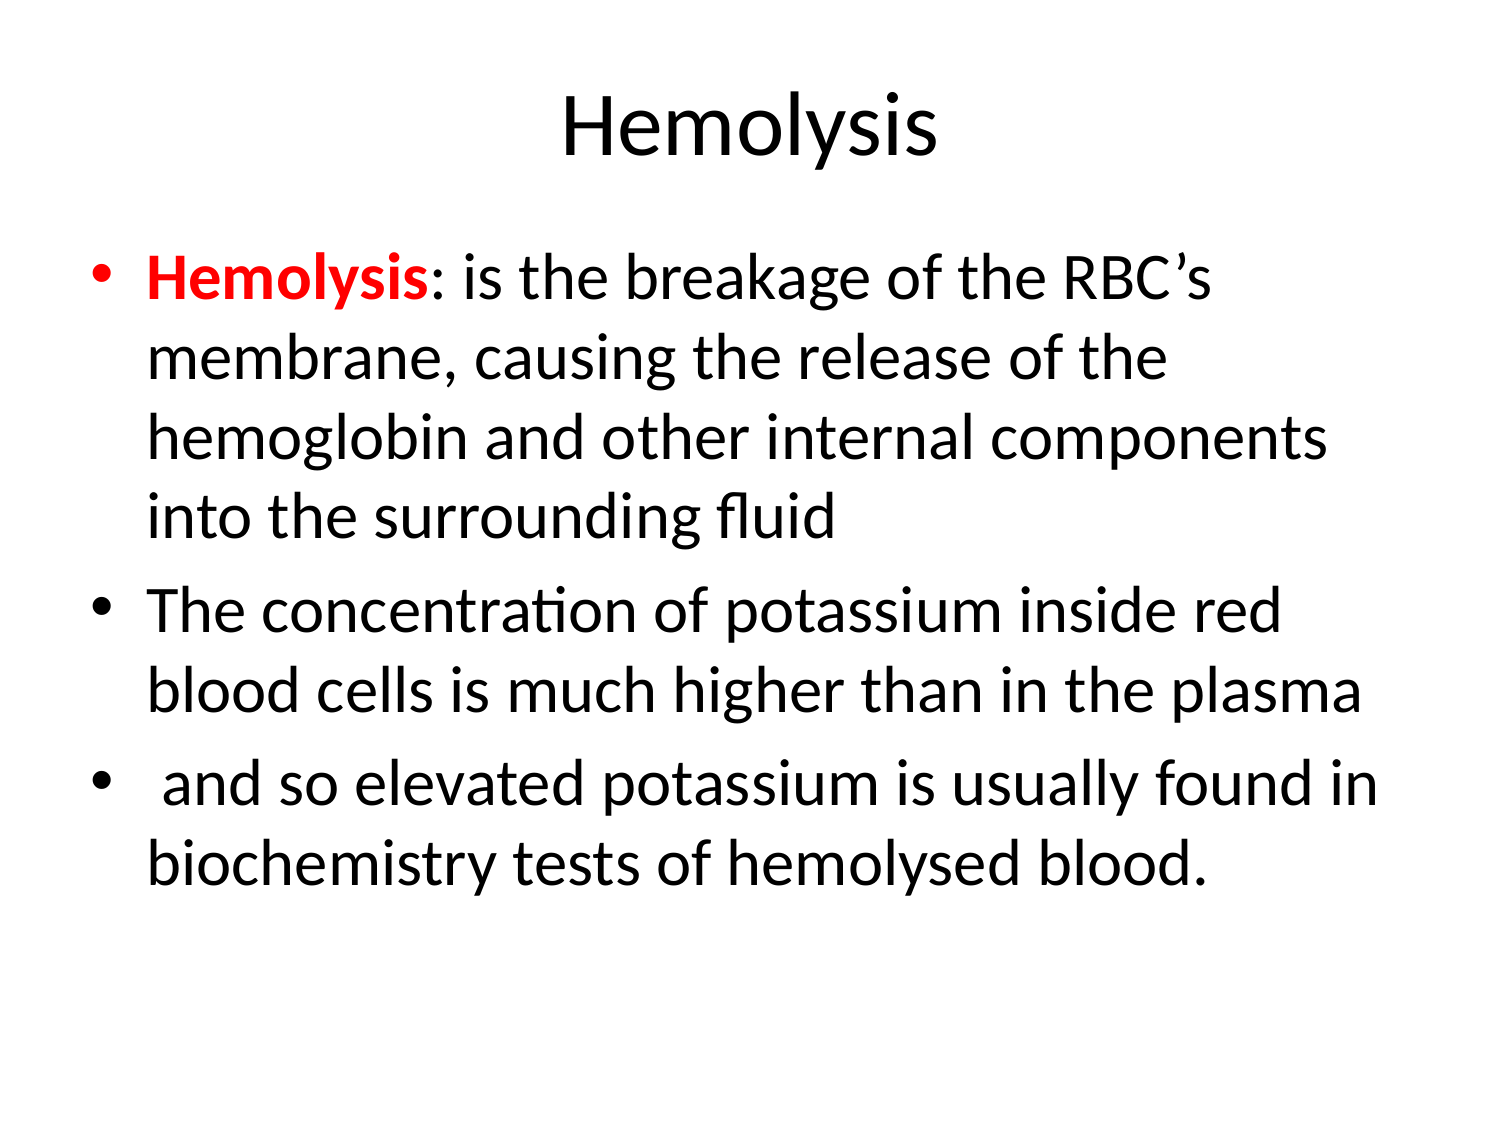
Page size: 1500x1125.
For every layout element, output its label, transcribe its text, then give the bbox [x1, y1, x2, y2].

title Hemolysis [75, 24, 1425, 213]
list Hemolysis: is the breakage of the RBC’s membrane, causing the release of the hemoglobin and other internal components into the surrounding fluid The concentration of potassium inside red blood cells is much higher than in the plasma and so elevated potassium is usually found in biochemistry tests of hemolysed blood. [75, 224, 1425, 968]
